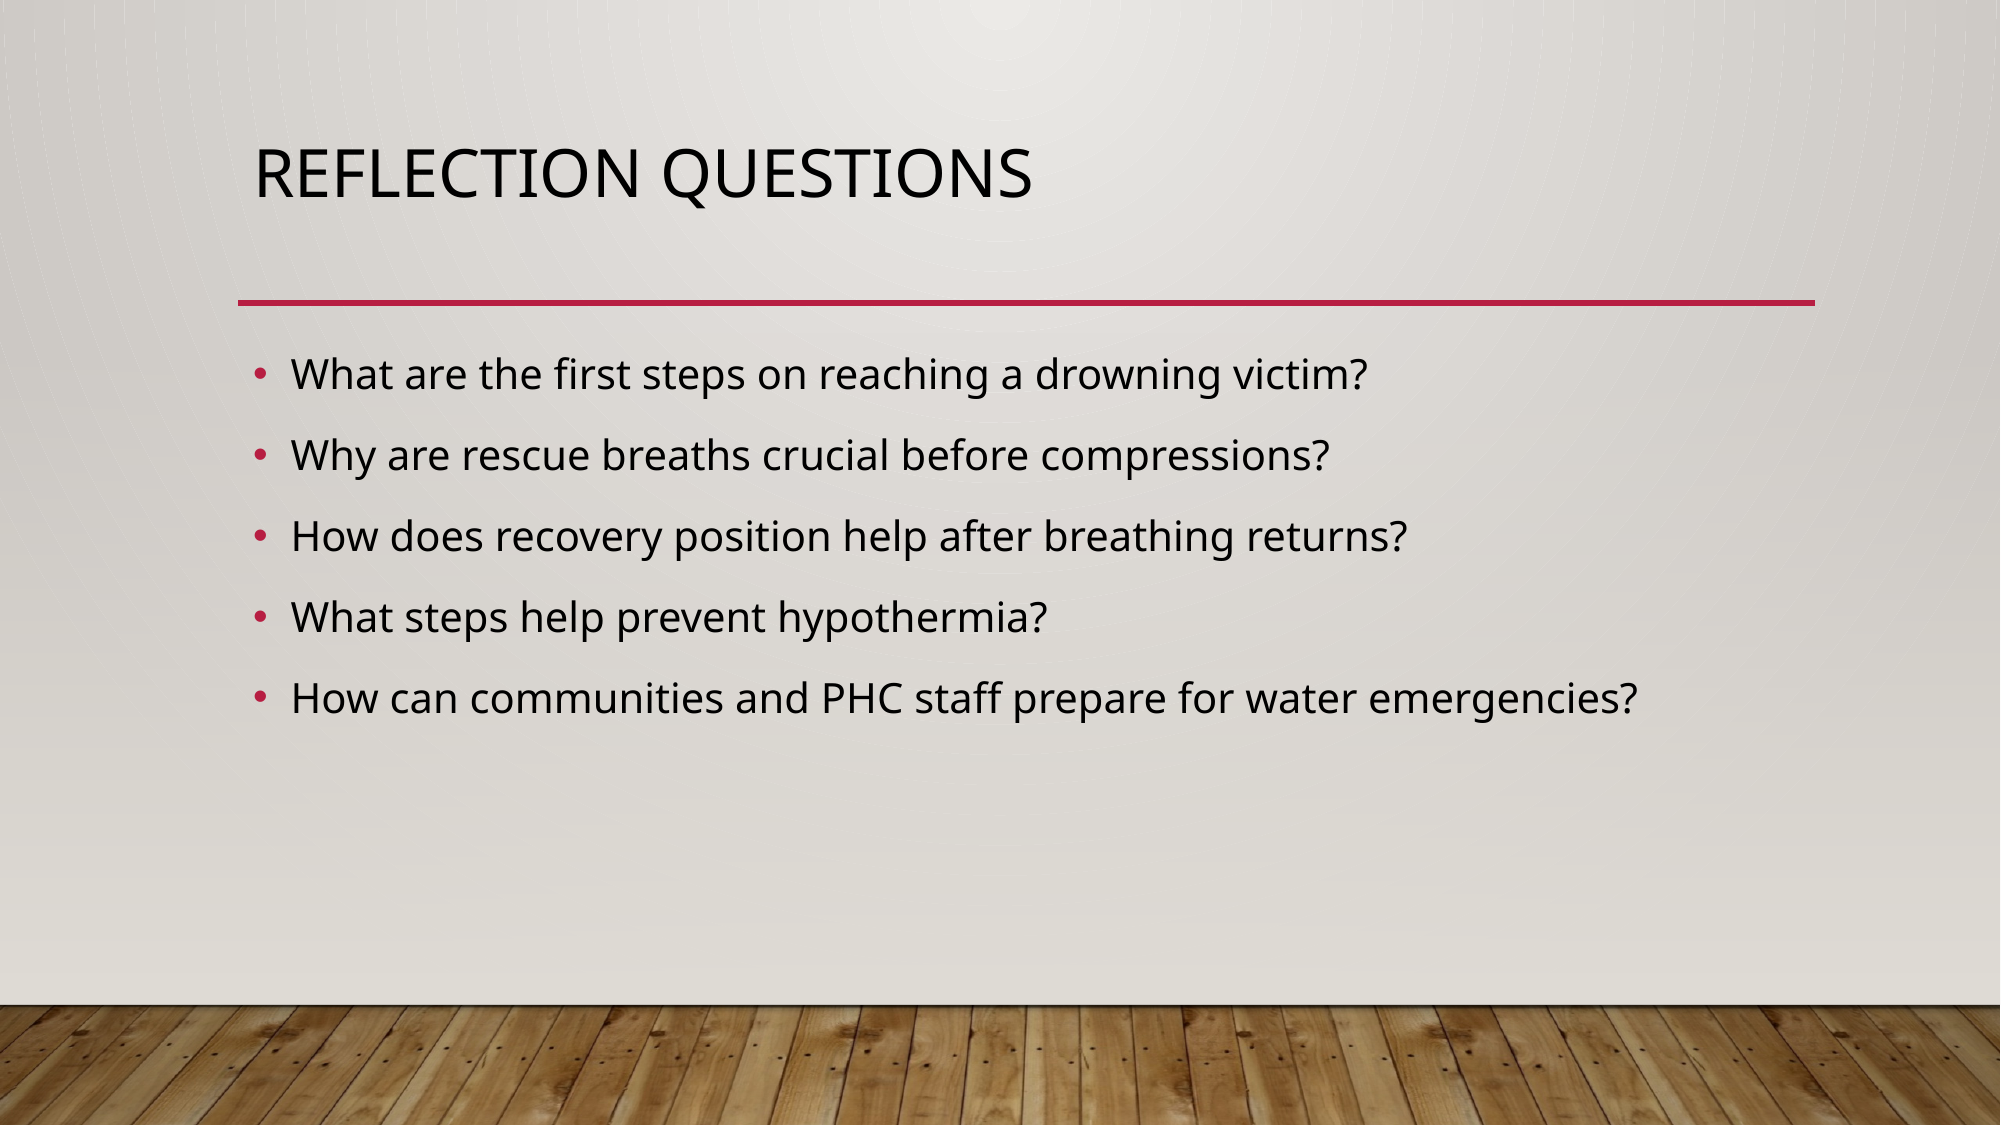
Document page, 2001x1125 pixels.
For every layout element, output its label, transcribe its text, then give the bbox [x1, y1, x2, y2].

list What are the first steps on reaching a drowning victim? Why are rescue breaths crucial before compressions? How does recovery position help after breathing returns? What steps help prevent hypothermia? How can communities and PHC staff prepare for water emergencies? [238, 330, 1814, 897]
title Reflection Questions [238, 131, 1814, 305]
picture [0, 1005, 2000, 1125]
